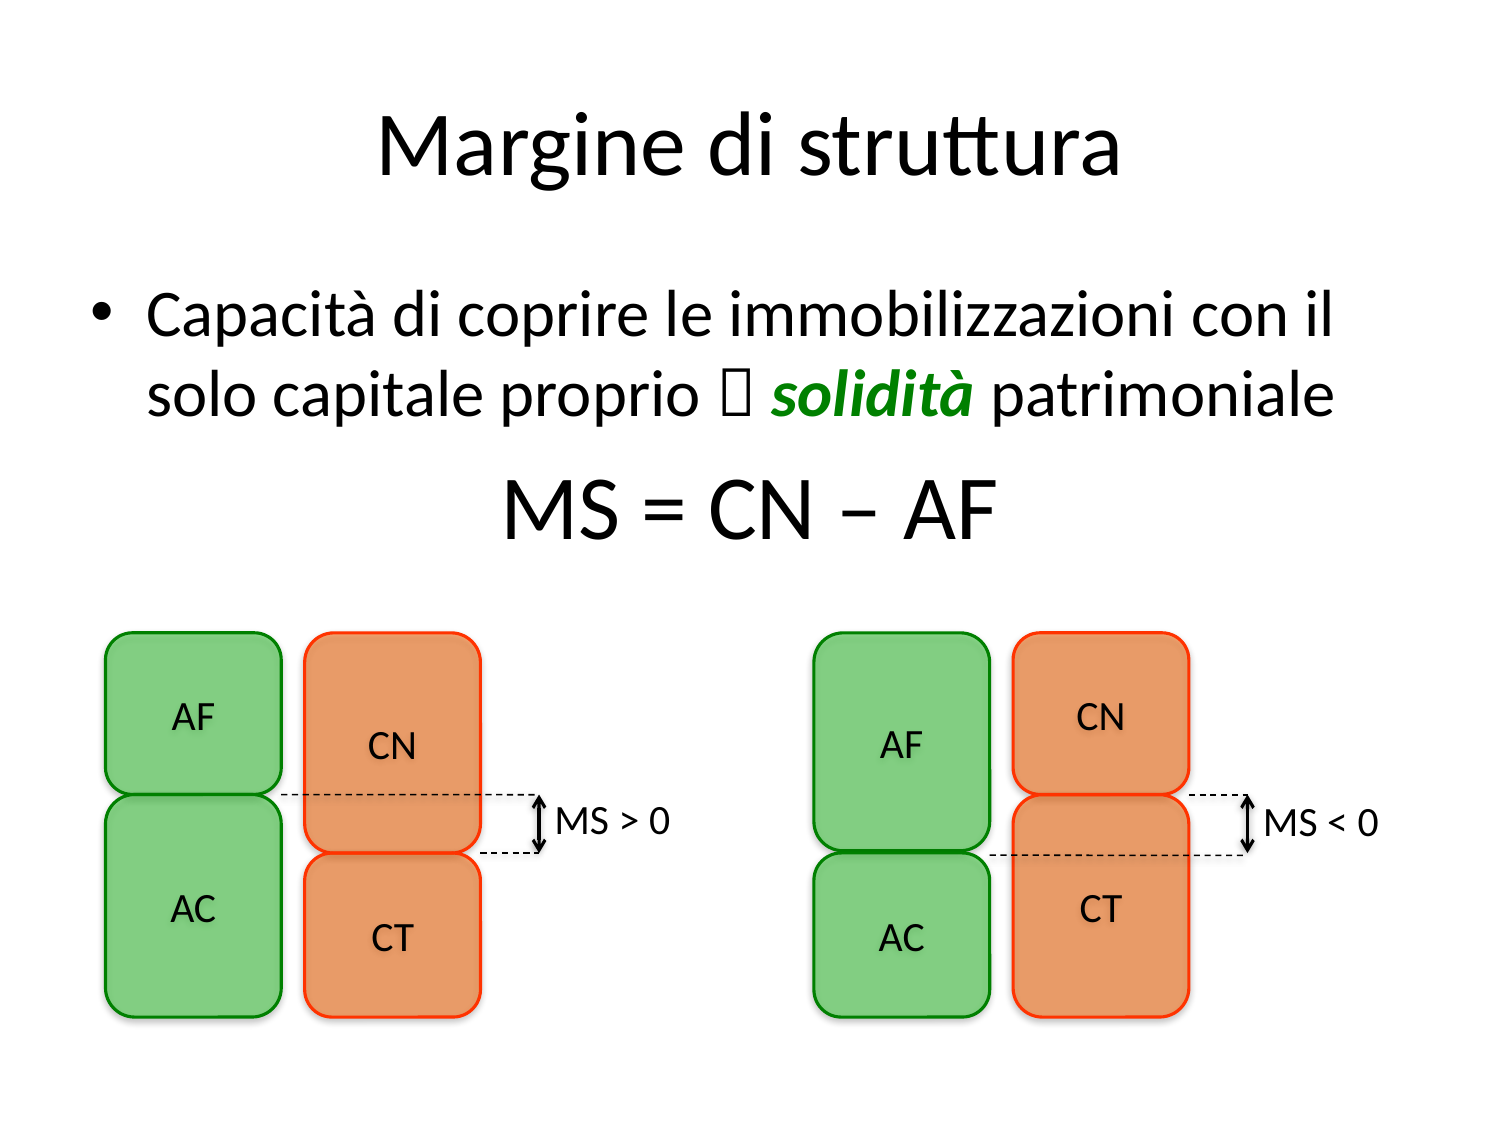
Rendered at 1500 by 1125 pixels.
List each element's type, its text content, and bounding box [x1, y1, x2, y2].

text_box CN [1012, 632, 1190, 795]
text_box CT [1012, 793, 1190, 853]
text_box CT [1012, 864, 1190, 1018]
text_box AF [813, 632, 991, 851]
text_box CN [303, 632, 482, 792]
list Capacità di coprire le immobilizzazioni con il solo capitale proprio  solidità patrimoniale MS = CN – AF [75, 262, 1425, 1005]
text_box MS < 0 [1248, 787, 1394, 852]
text_box CT [303, 852, 482, 1018]
text_box CN [303, 803, 482, 853]
title Margine di struttura [75, 45, 1425, 233]
text_box AC [813, 852, 991, 1018]
text_box MS > 0 [539, 785, 686, 850]
text_box AF [104, 632, 283, 794]
text_box AC [104, 793, 283, 1018]
